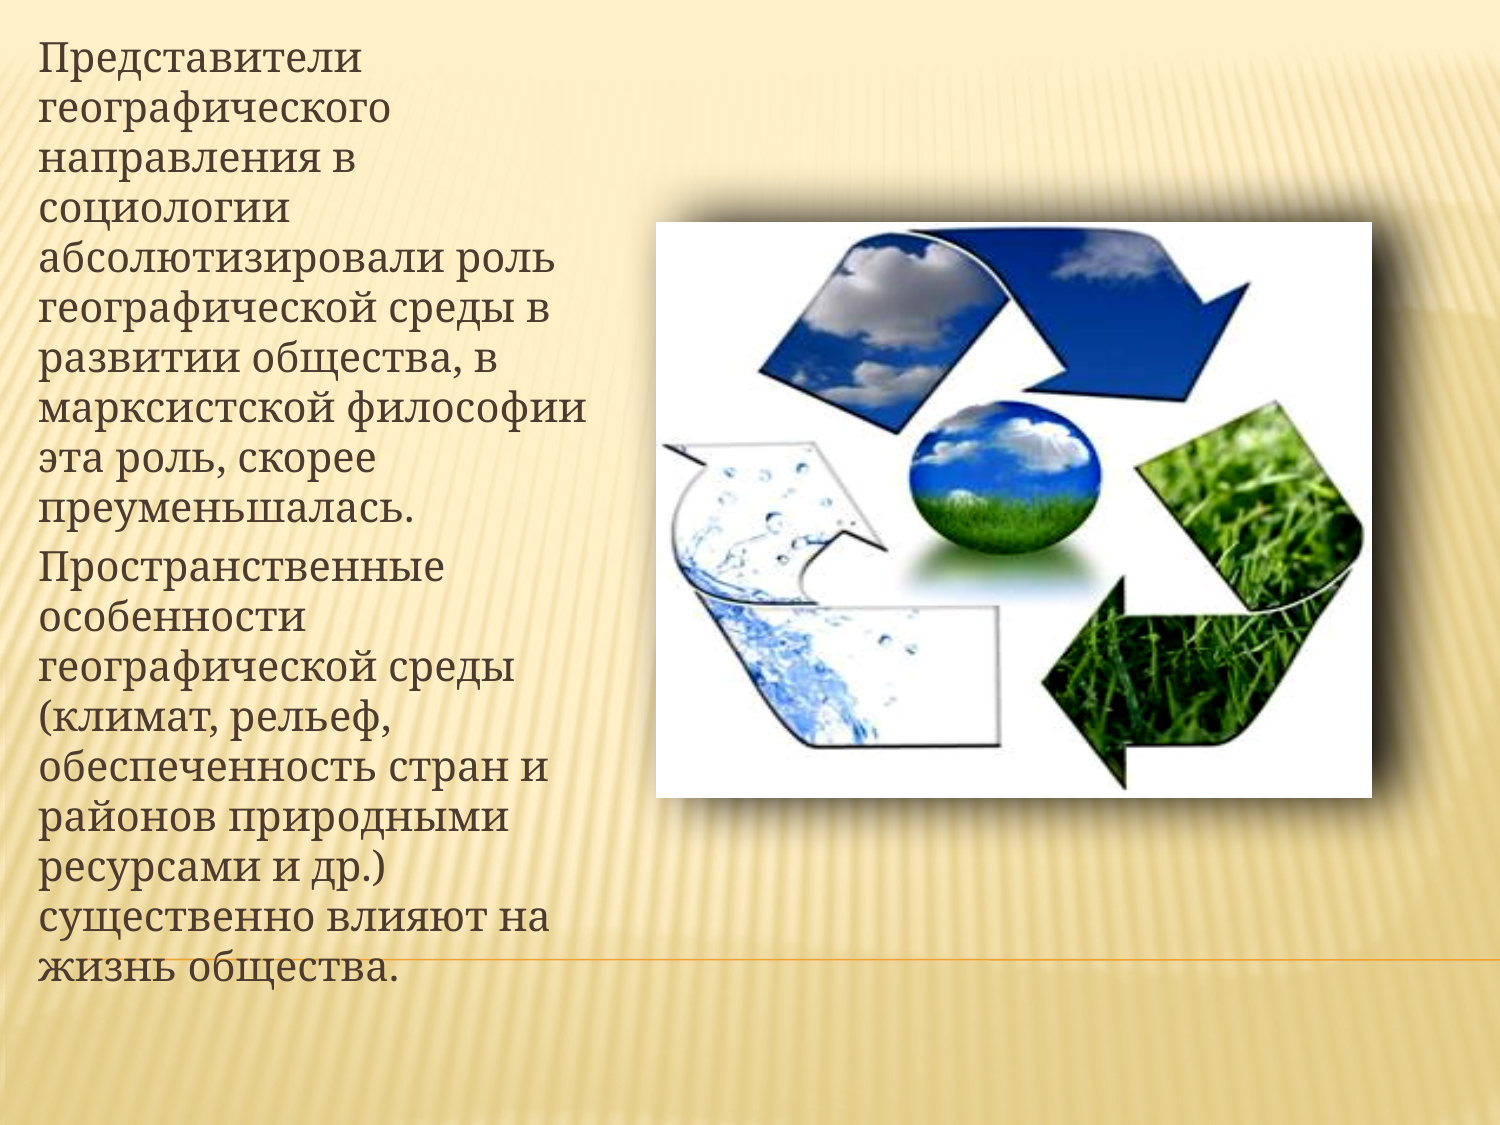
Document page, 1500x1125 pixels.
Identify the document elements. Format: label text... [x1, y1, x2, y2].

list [655, 222, 1372, 798]
list Представители географического направления в социологии абсолютизировали роль географической среды в развитии общества, в марксистской философии эта роль, скорее преуменьшалась. Пространственные особенности географической среды (климат, рельеф, обеспеченность стран и районов природными ресурсами и др.) существенно влияют на жизнь общества. [23, 23, 610, 1043]
